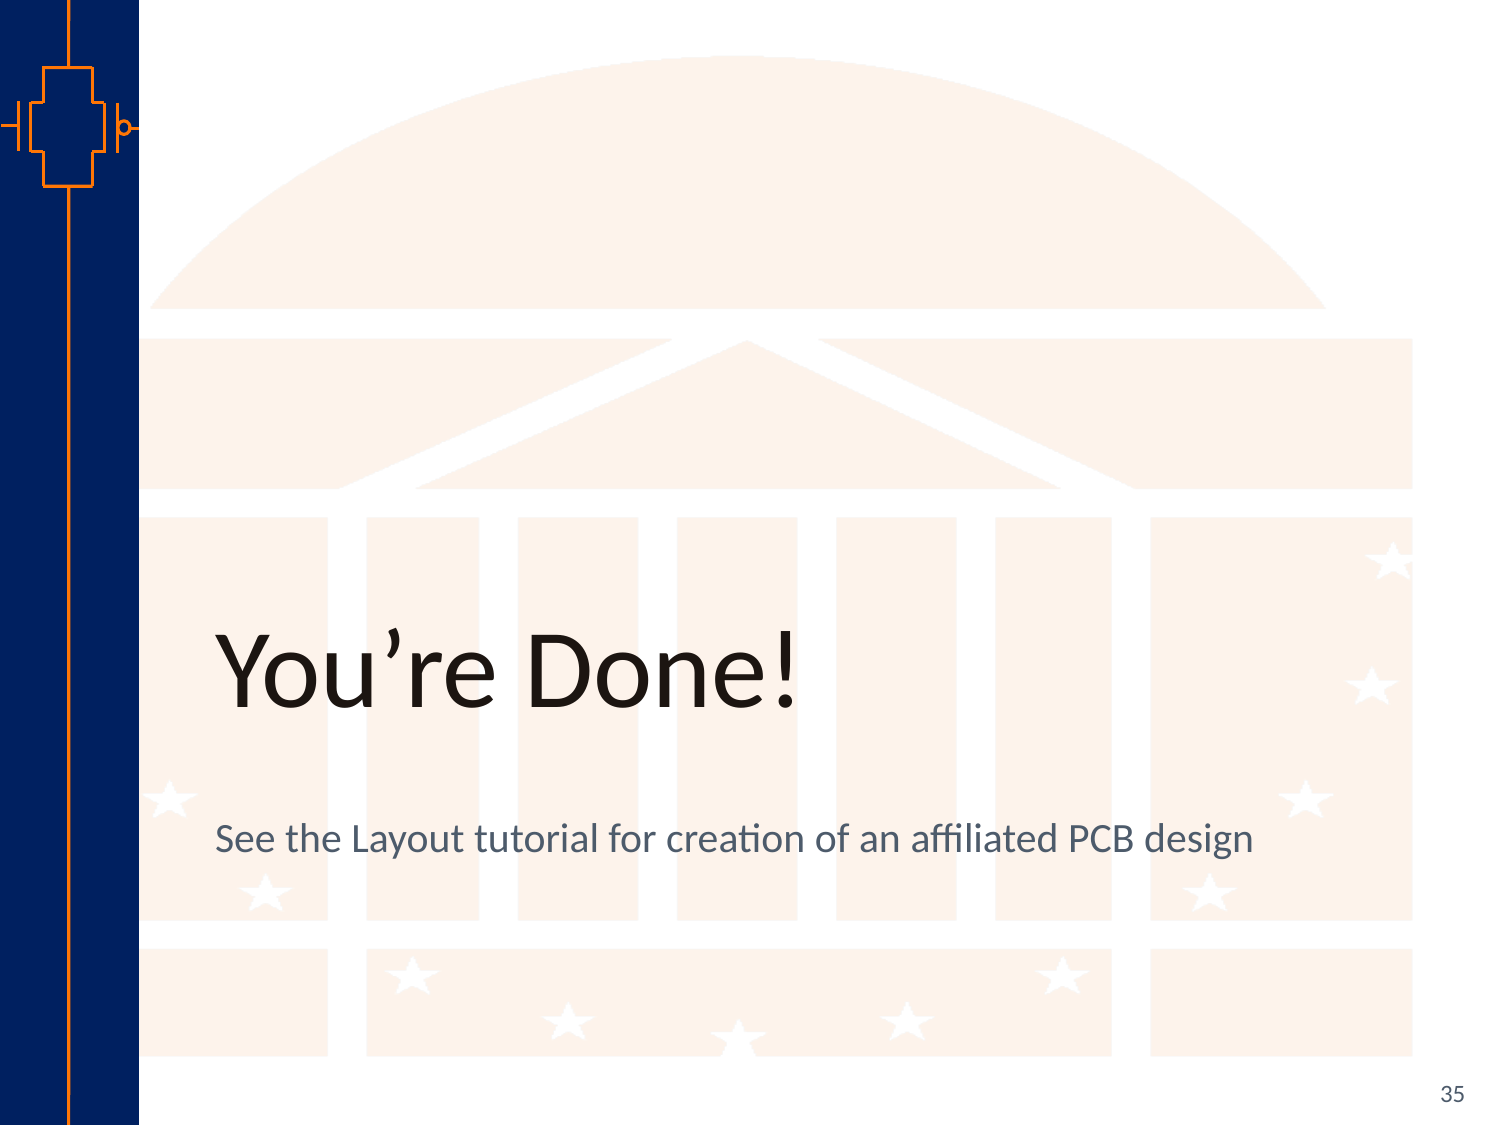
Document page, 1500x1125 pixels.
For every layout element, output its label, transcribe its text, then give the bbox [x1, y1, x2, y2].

title You’re Done! [200, 549, 1388, 738]
list See the Layout tutorial for creation of an affiliated PCB design [200, 738, 1388, 861]
slide_number 35 [1425, 1062, 1488, 1123]
